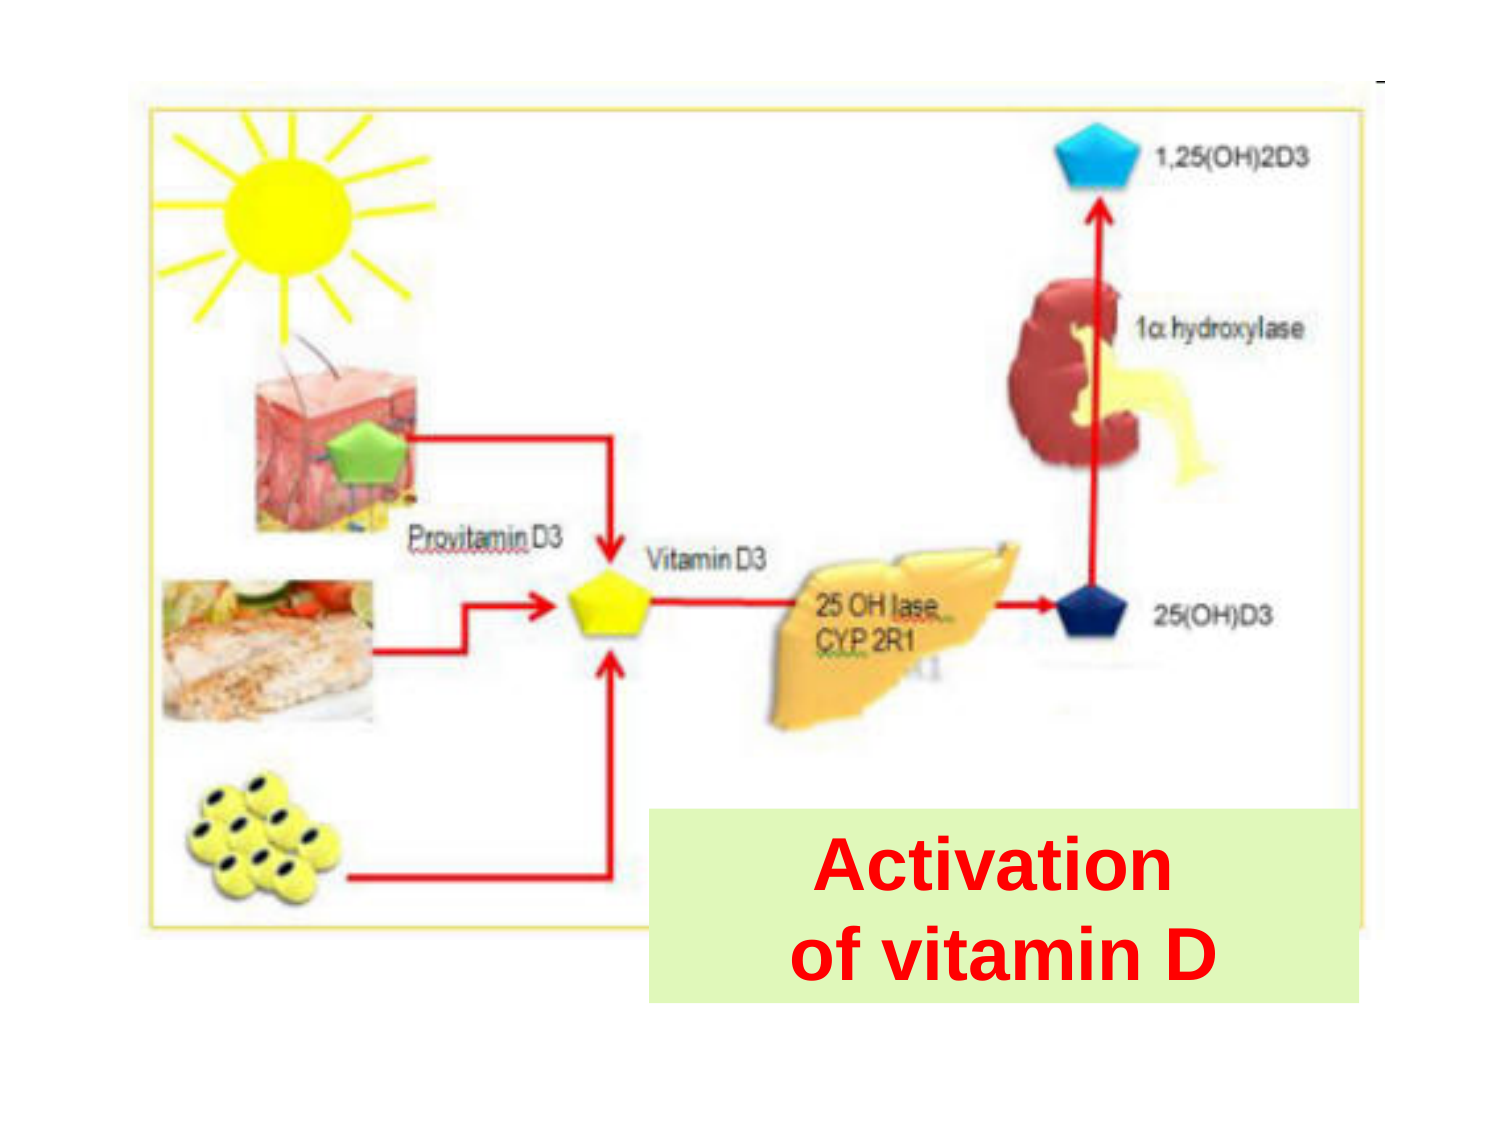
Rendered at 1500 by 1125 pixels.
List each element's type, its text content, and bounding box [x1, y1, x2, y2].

picture [128, 81, 1386, 940]
text_box Activation of vitamin D [649, 948, 1360, 1004]
